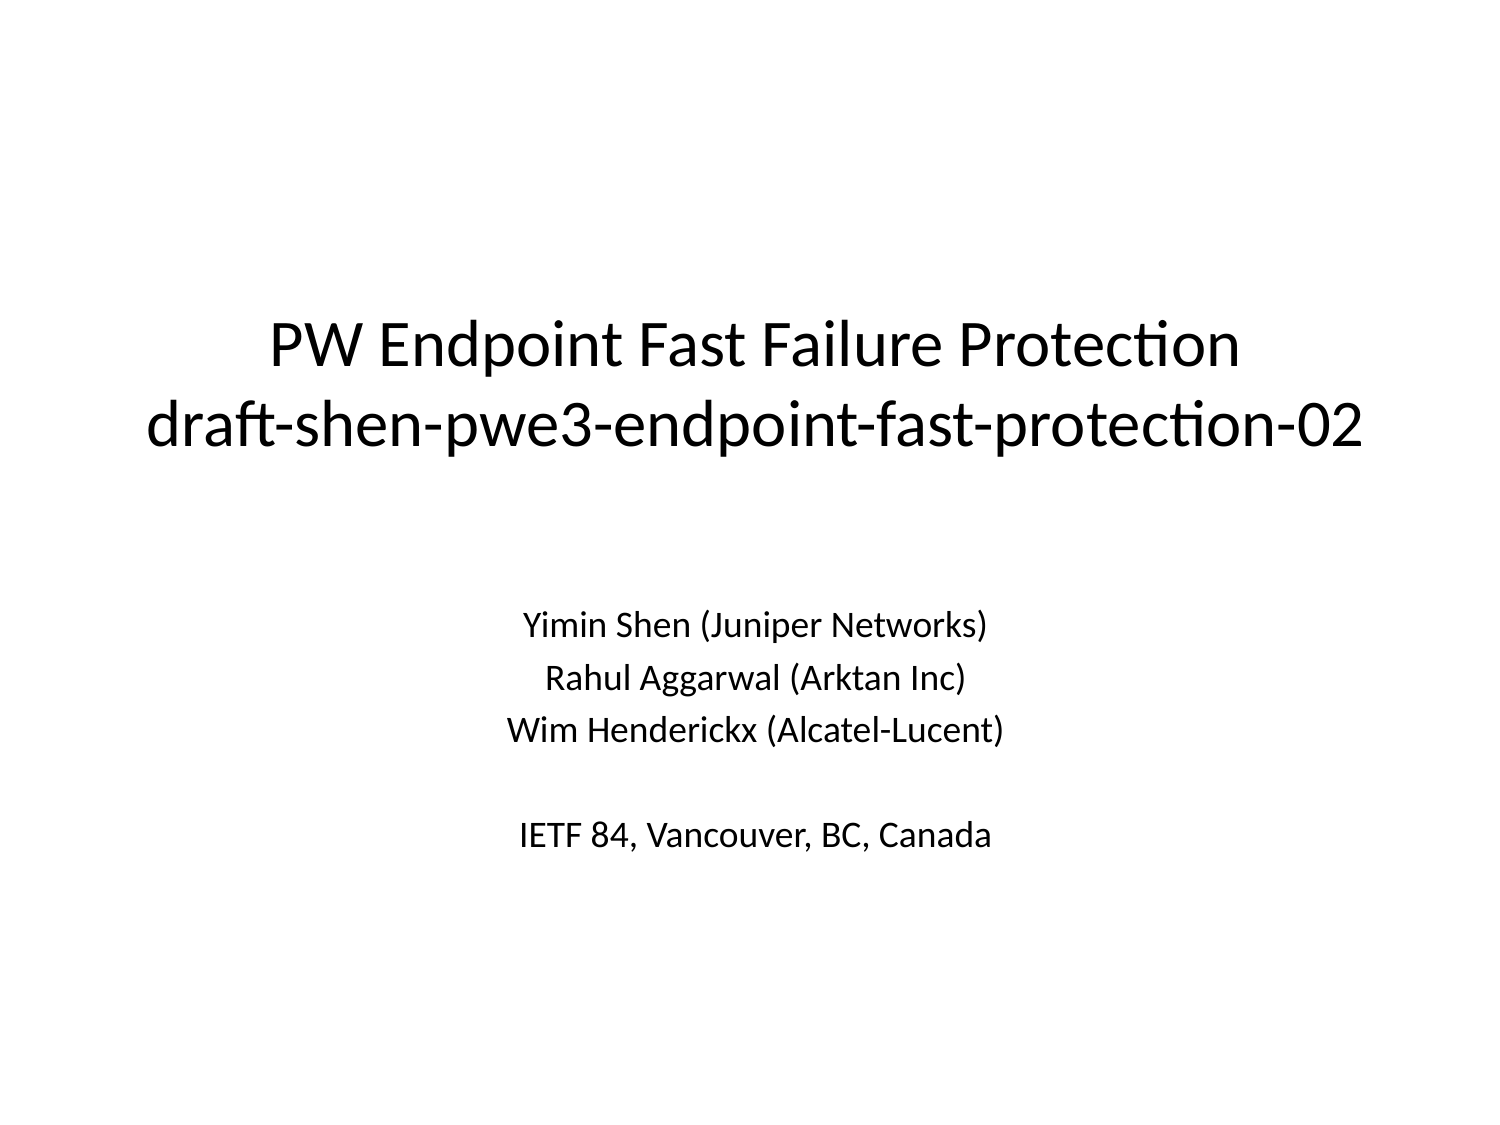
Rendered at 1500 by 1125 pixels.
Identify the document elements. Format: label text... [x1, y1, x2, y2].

title PW Endpoint Fast Failure Protection draft-shen-pwe3-endpoint-fast-protection-02 [118, 292, 1394, 516]
list Yimin Shen (Juniper Networks) Rahul Aggarwal (Arktan Inc) Wim Henderickx (Alcatel-Lucent) IETF 84, Vancouver, BC, Canada [118, 557, 1394, 863]
